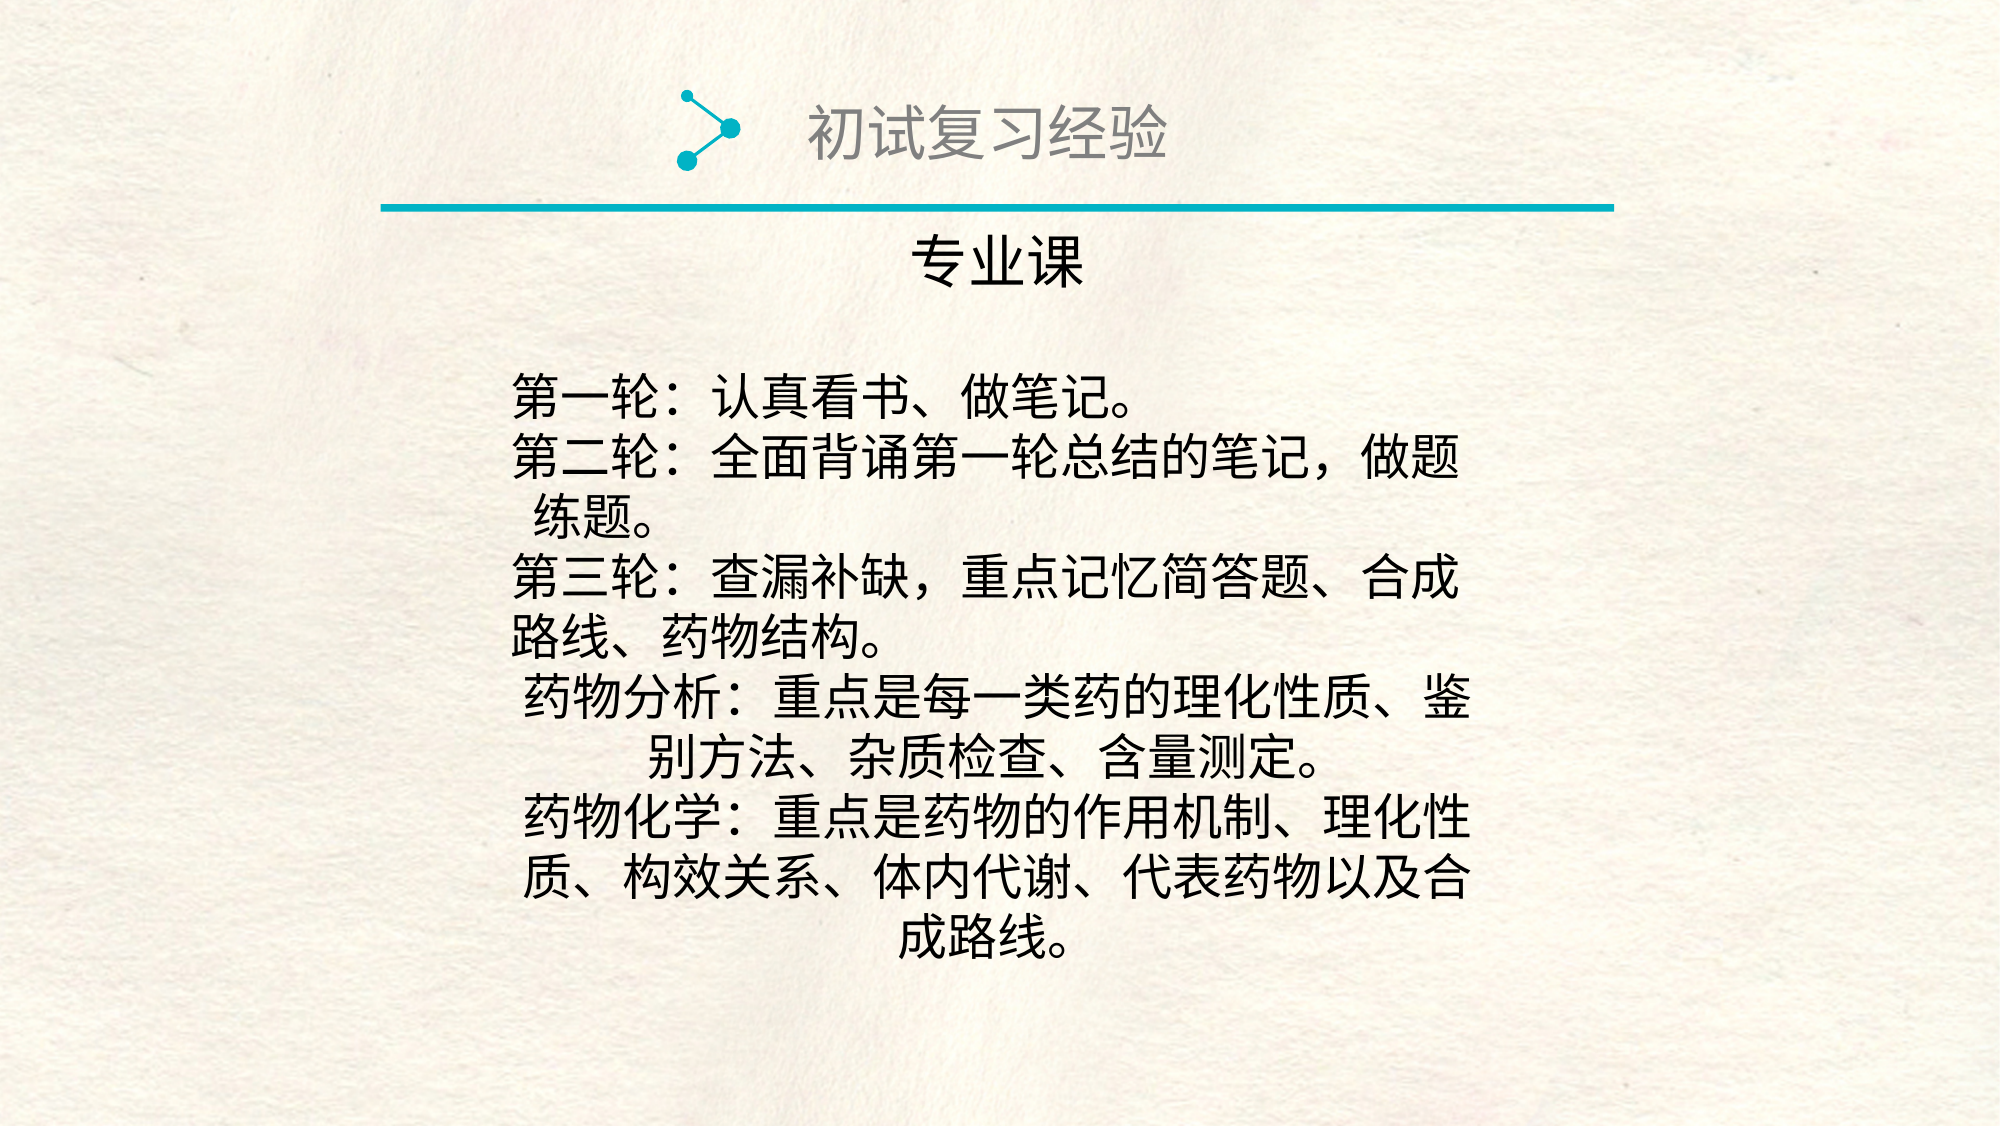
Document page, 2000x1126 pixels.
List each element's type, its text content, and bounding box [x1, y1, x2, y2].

picture [0, 0, 2000, 1126]
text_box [380, 86, 1615, 212]
text_box 专业课 第一轮：认真看书、做笔记。 第二轮：全面背诵第一轮总结的笔记，做题 练题。 第三轮：查漏补缺，重点记忆简答题、合成路线、药物结构。 药物分析：重点是每一类药的理化性质、鉴别方法、杂质检查、含量测定。 药物化学：重点是药物的作用机制、理化性质、构效关系、体内代谢、代表药物以及合成路线。 [495, 220, 1500, 973]
